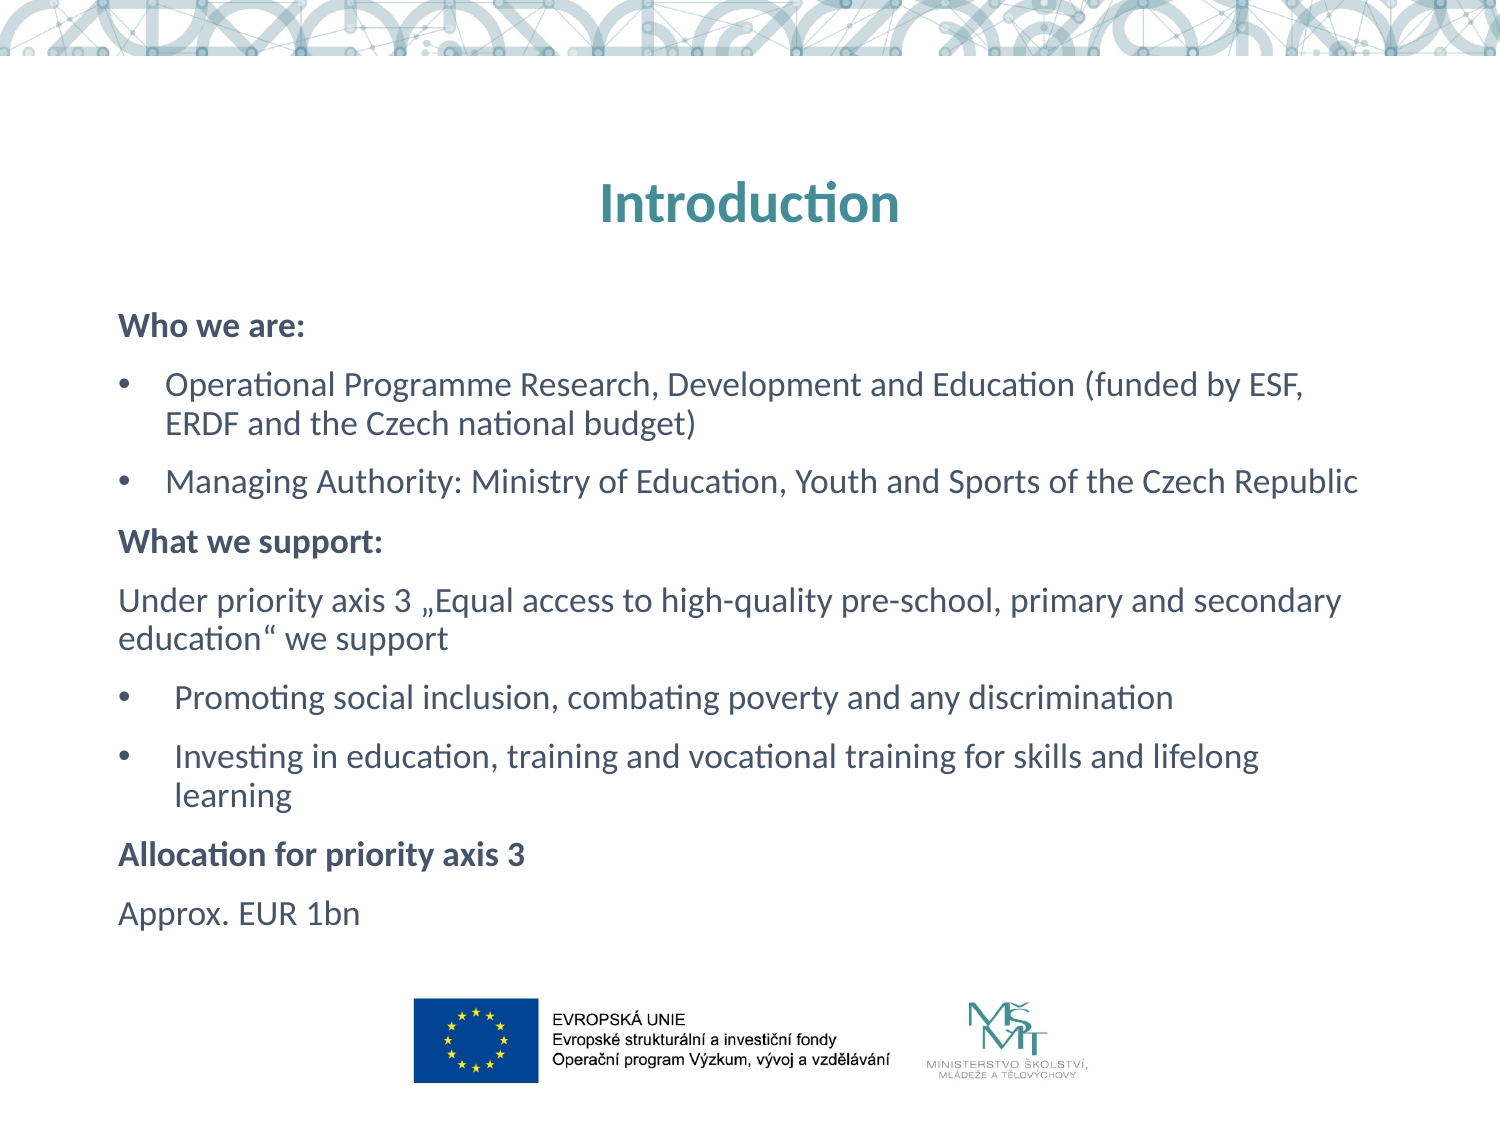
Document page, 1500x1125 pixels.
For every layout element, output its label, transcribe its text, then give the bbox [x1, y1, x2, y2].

title Introduction [103, 129, 1397, 278]
picture [0, 0, 1500, 56]
list Who we are: Operational Programme Research, Development and Education (funded by ESF, ERDF and the Czech national budget) Managing Authority: Ministry of Education, Youth and Sports of the Czech Republic What we support: Under priority axis 3 „Equal access to high-quality pre-school, primary and secondary education“ we support Promoting social inclusion, combating poverty and any discrimination Investing in education, training and vocational training for skills and lifelong learning Allocation for priority axis 3 Approx. EUR 1bn [103, 299, 1397, 957]
picture [371, 957, 1129, 1125]
